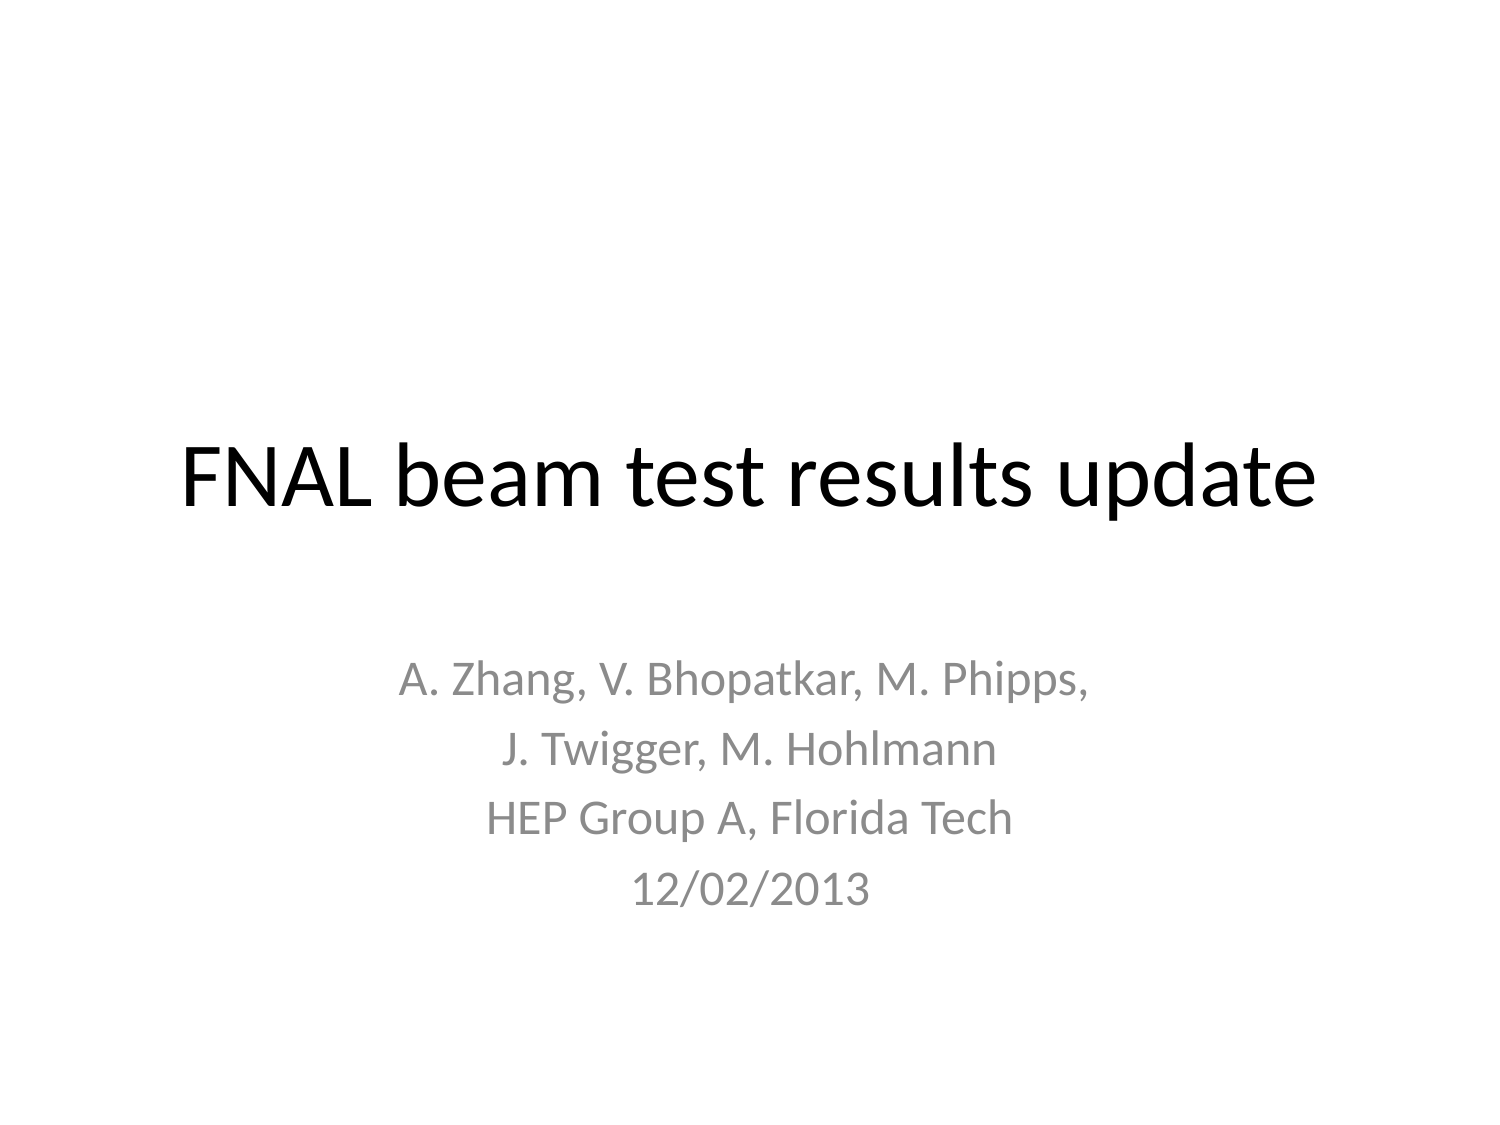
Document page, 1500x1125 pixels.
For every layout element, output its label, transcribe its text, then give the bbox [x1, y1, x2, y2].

subtitle A. Zhang, V. Bhopatkar, M. Phipps, J. Twigger, M. Hohlmann HEP Group A, Florida Tech 12/02/2013 [225, 637, 1275, 925]
title FNAL beam test results update [112, 349, 1388, 591]
